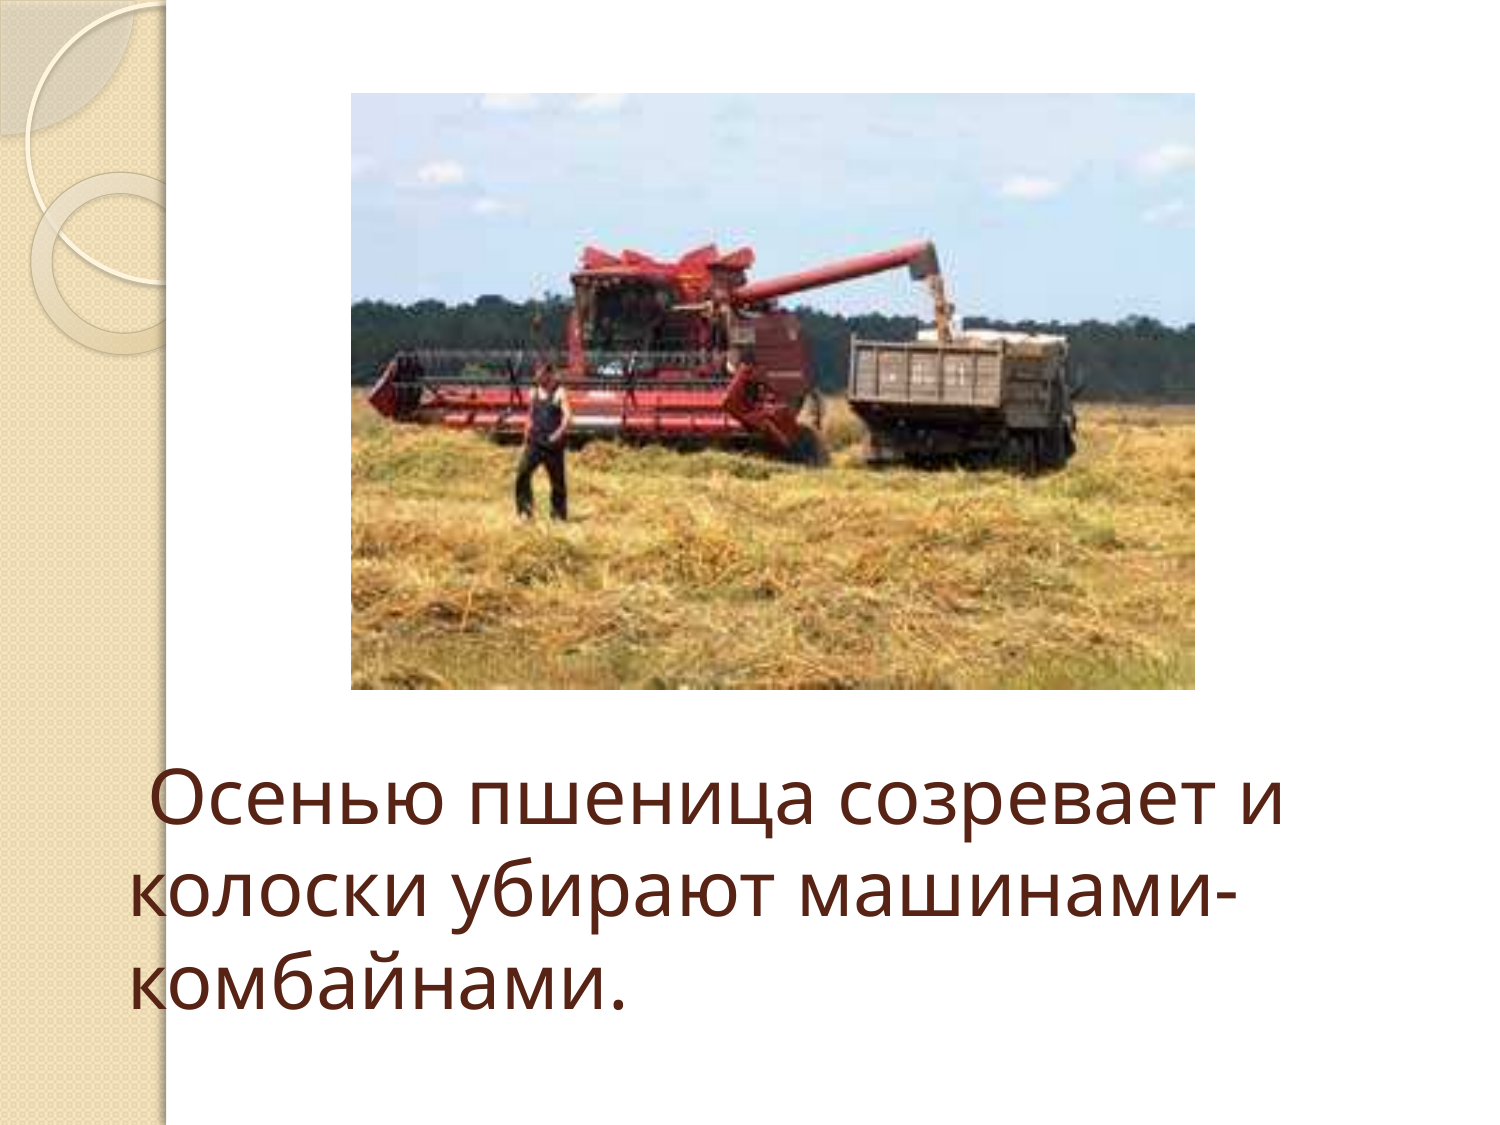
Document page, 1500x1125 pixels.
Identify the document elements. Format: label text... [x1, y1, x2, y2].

title Осенью пшеница созревает и колоски убирают машинами- комбайнами. [112, 739, 1463, 1033]
picture [351, 93, 1195, 690]
